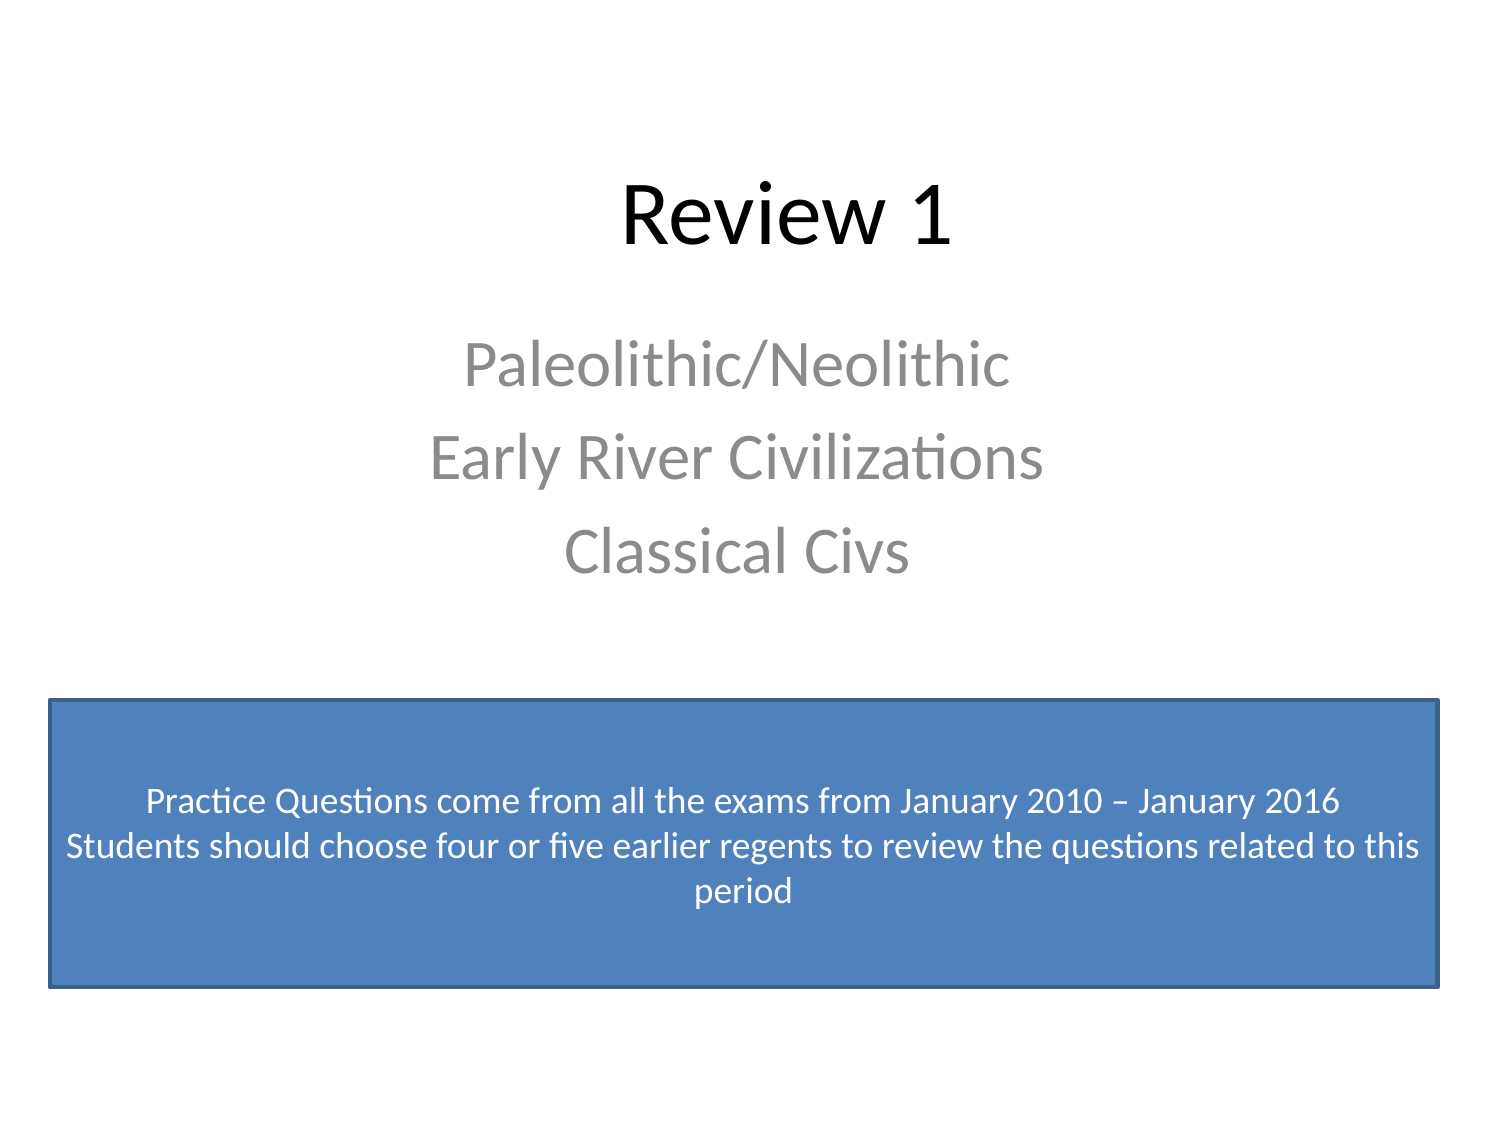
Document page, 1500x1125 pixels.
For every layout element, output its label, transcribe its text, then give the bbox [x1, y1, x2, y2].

text_box Practice Questions come from all the exams from January 2010 – January 2016 Students should choose four or five earlier regents to review the questions related to this period [48, 698, 1440, 989]
title Review 1 [150, 87, 1425, 329]
subtitle Paleolithic/Neolithic Early River Civilizations Classical Civs [212, 312, 1263, 600]
